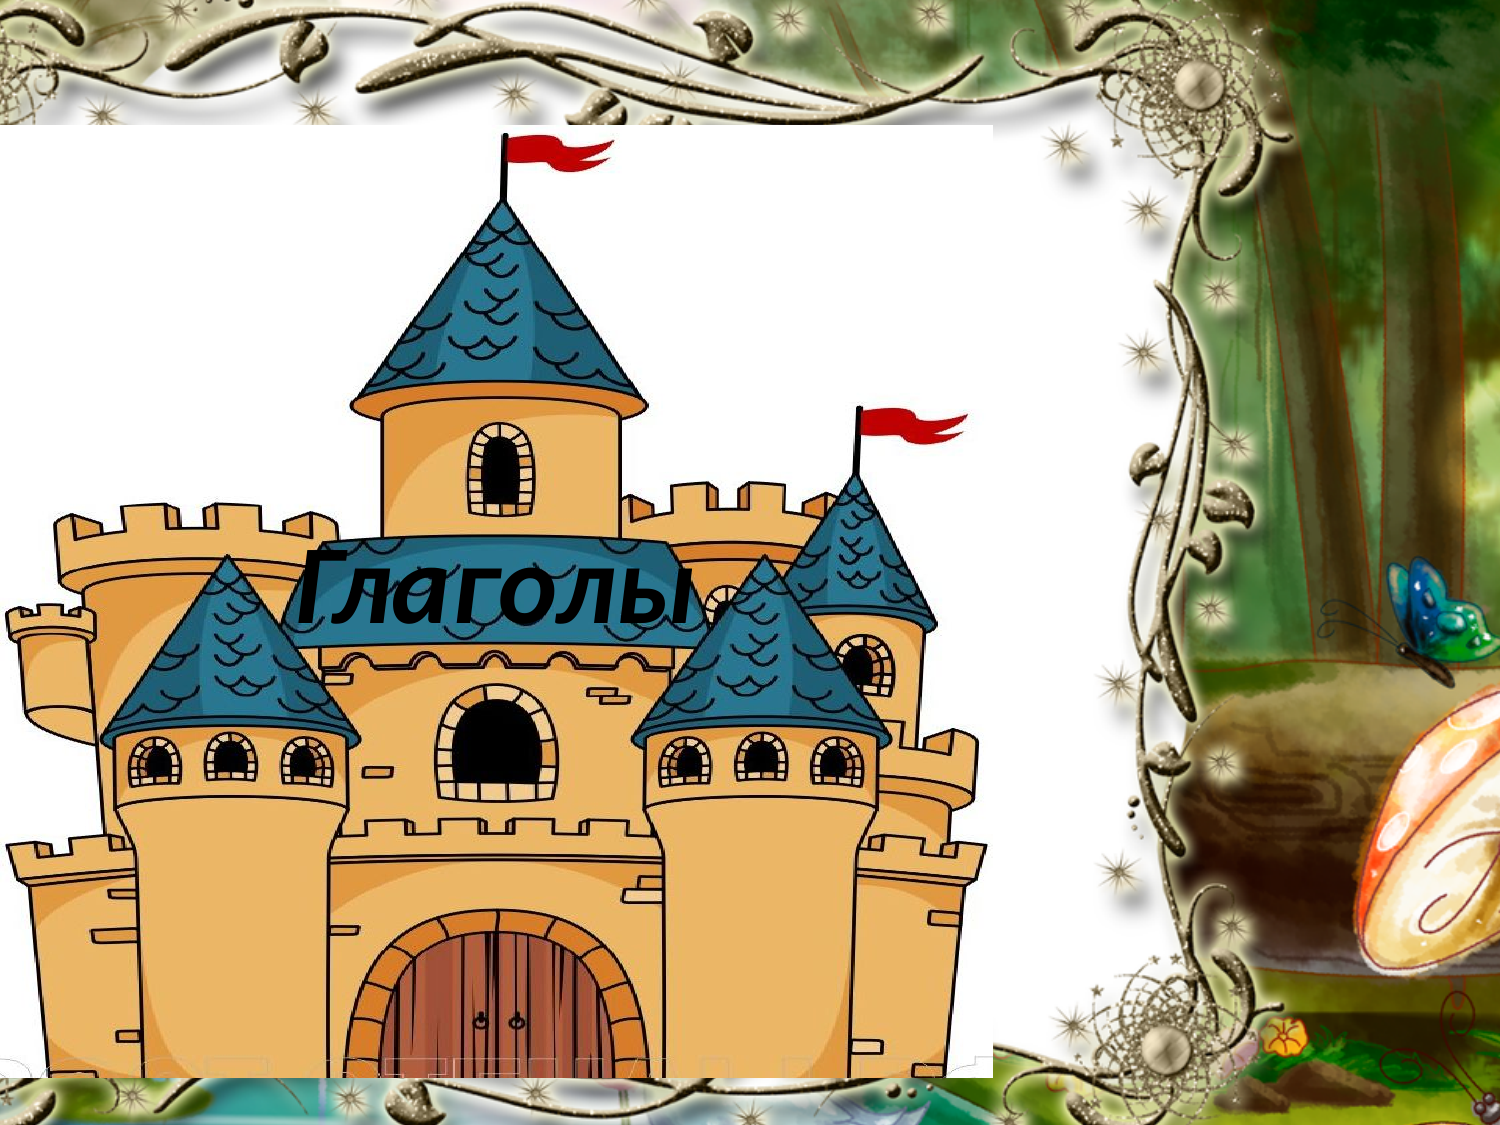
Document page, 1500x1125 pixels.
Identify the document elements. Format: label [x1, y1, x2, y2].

list [0, 125, 993, 1078]
picture [0, 0, 1500, 1125]
